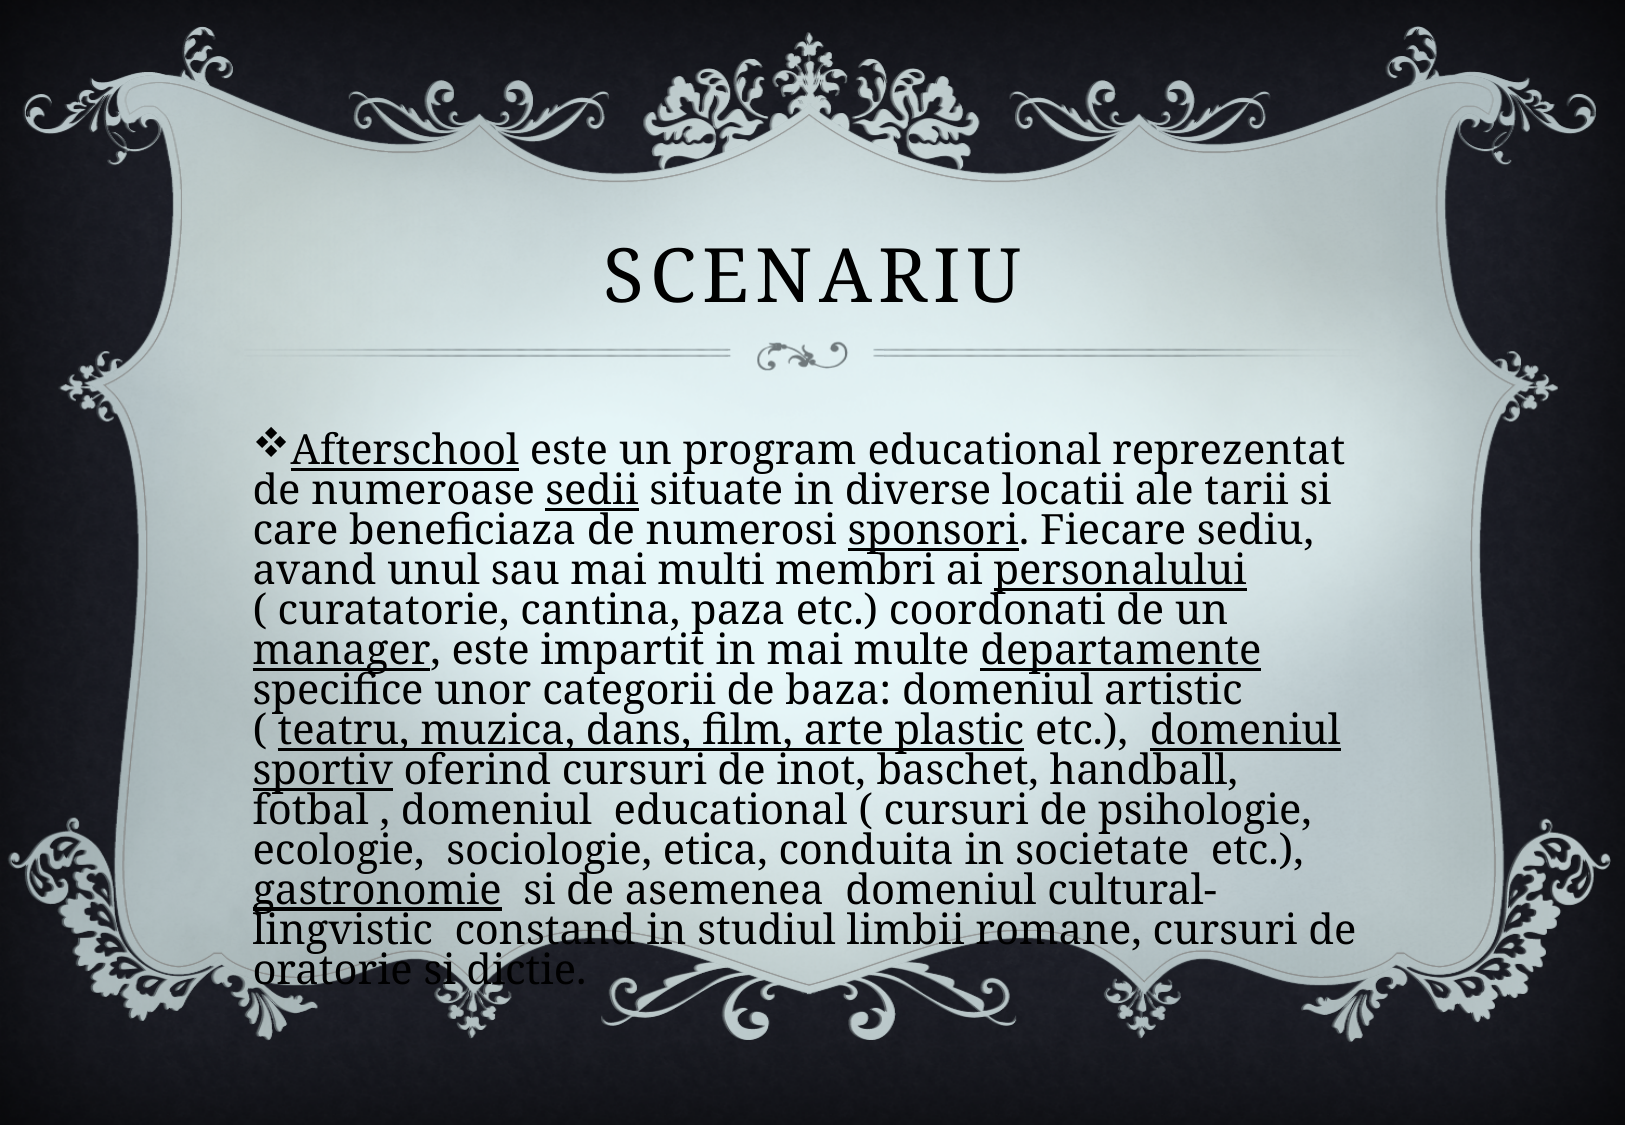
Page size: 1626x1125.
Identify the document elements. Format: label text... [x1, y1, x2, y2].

picture [0, 0, 1625, 265]
title SCENARIU [243, 212, 1382, 325]
list Afterschool este un program educational reprezentat de numeroase sedii situate in diverse locatii ale tarii si care beneficiaza de numerosi sponsori. Fiecare sediu, avand unul sau mai multi membri ai personalului ( curatatorie, cantina, paza etc.) coordonati de un manager, este impartit in mai multe departamente specifice unor categorii de baza: domeniul artistic ( teatru, muzica, dans, film, arte plastic etc.), domeniul sportiv oferind cursuri de inot, baschet, handball, fotbal , domeniul educational ( cursuri de psihologie, ecologie, sociologie, etica, conduita in societate etc.), gastronomie si de asemenea domeniul cultural-lingvistic constand in studiul limbii romane, cursuri de oratorie si dictie. [237, 424, 1376, 926]
picture [0, 419, 1625, 1125]
